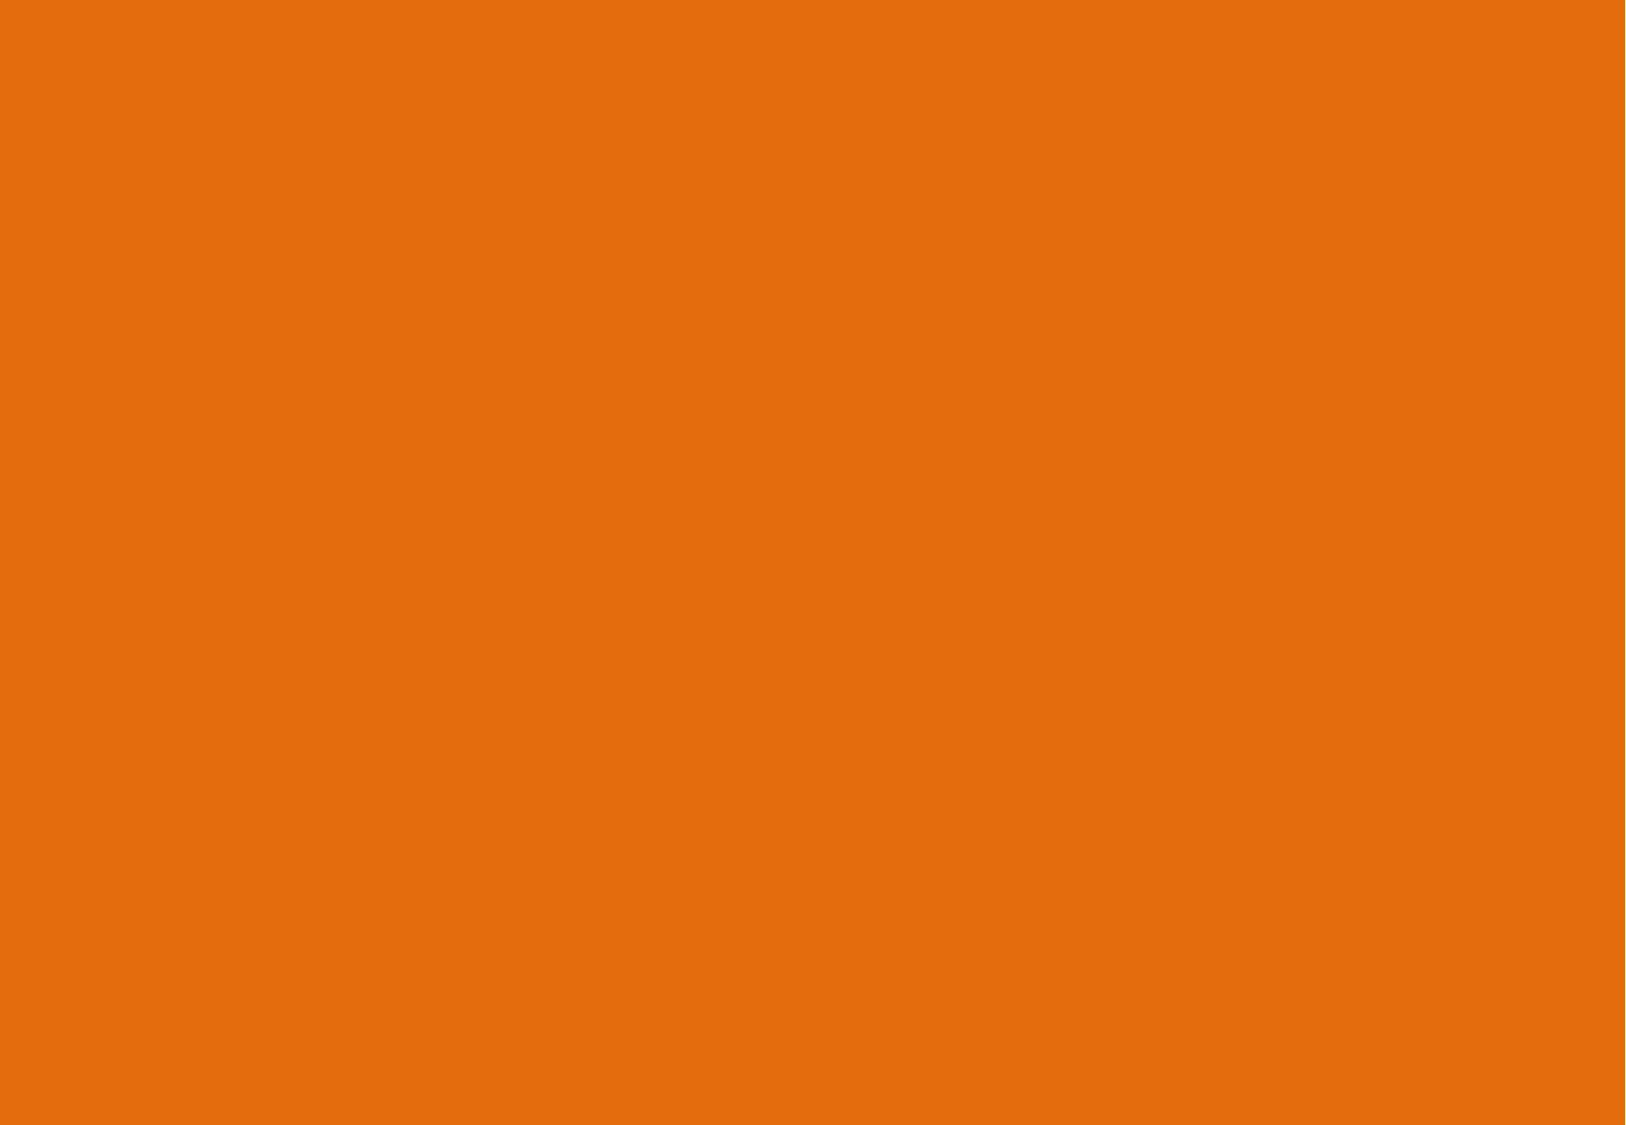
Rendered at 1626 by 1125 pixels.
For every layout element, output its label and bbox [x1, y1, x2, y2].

text_box [0, 0, 1625, 1125]
